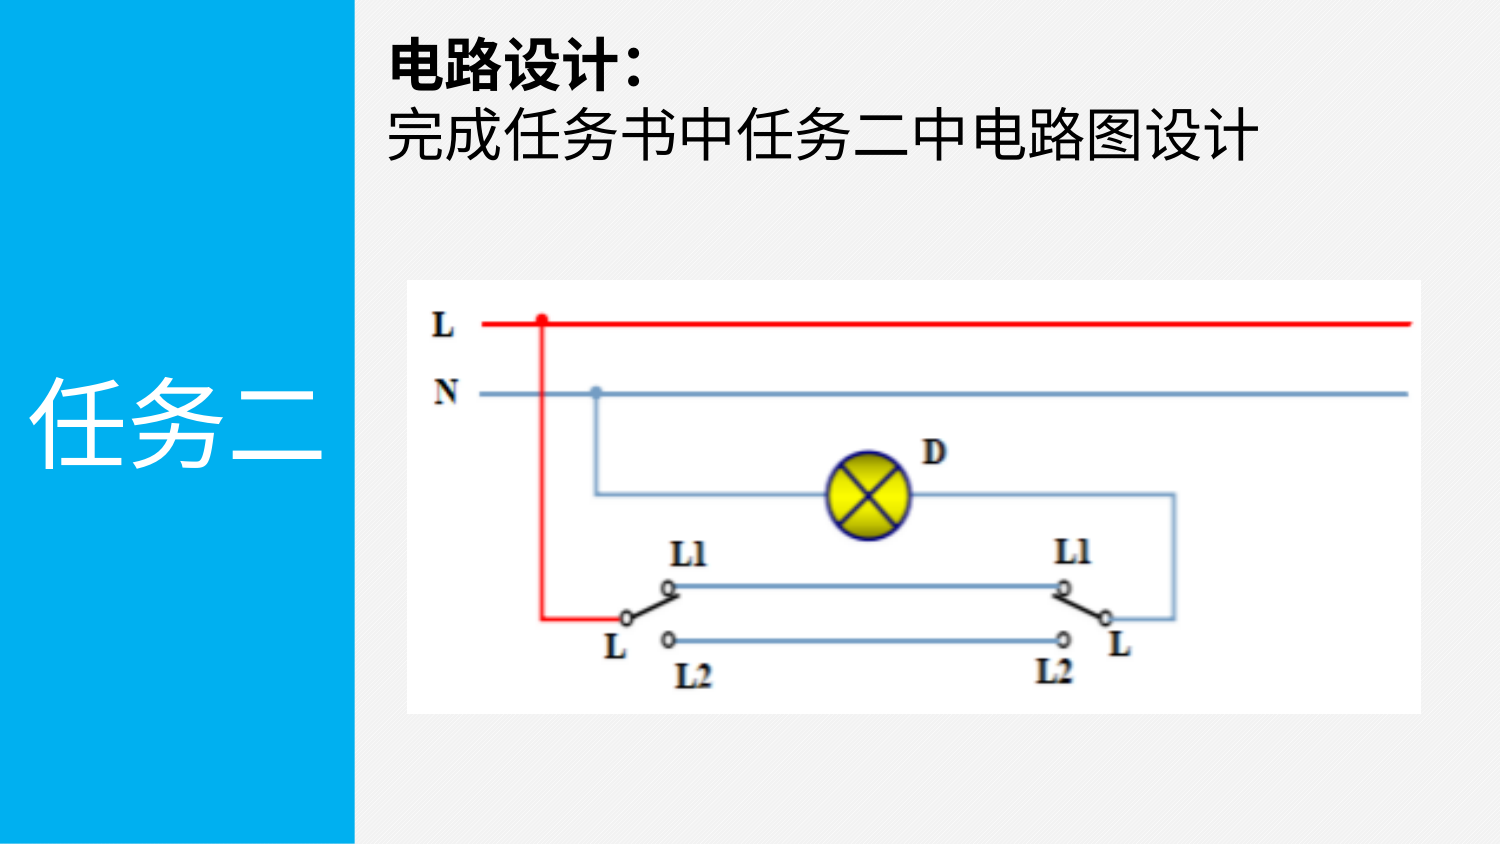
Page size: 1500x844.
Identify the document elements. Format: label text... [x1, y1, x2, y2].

text_box 任务二 [0, 0, 357, 844]
text_box 电路设计： 完成任务书中任务二中电路图设计 [371, 20, 1424, 570]
picture [407, 279, 1421, 714]
